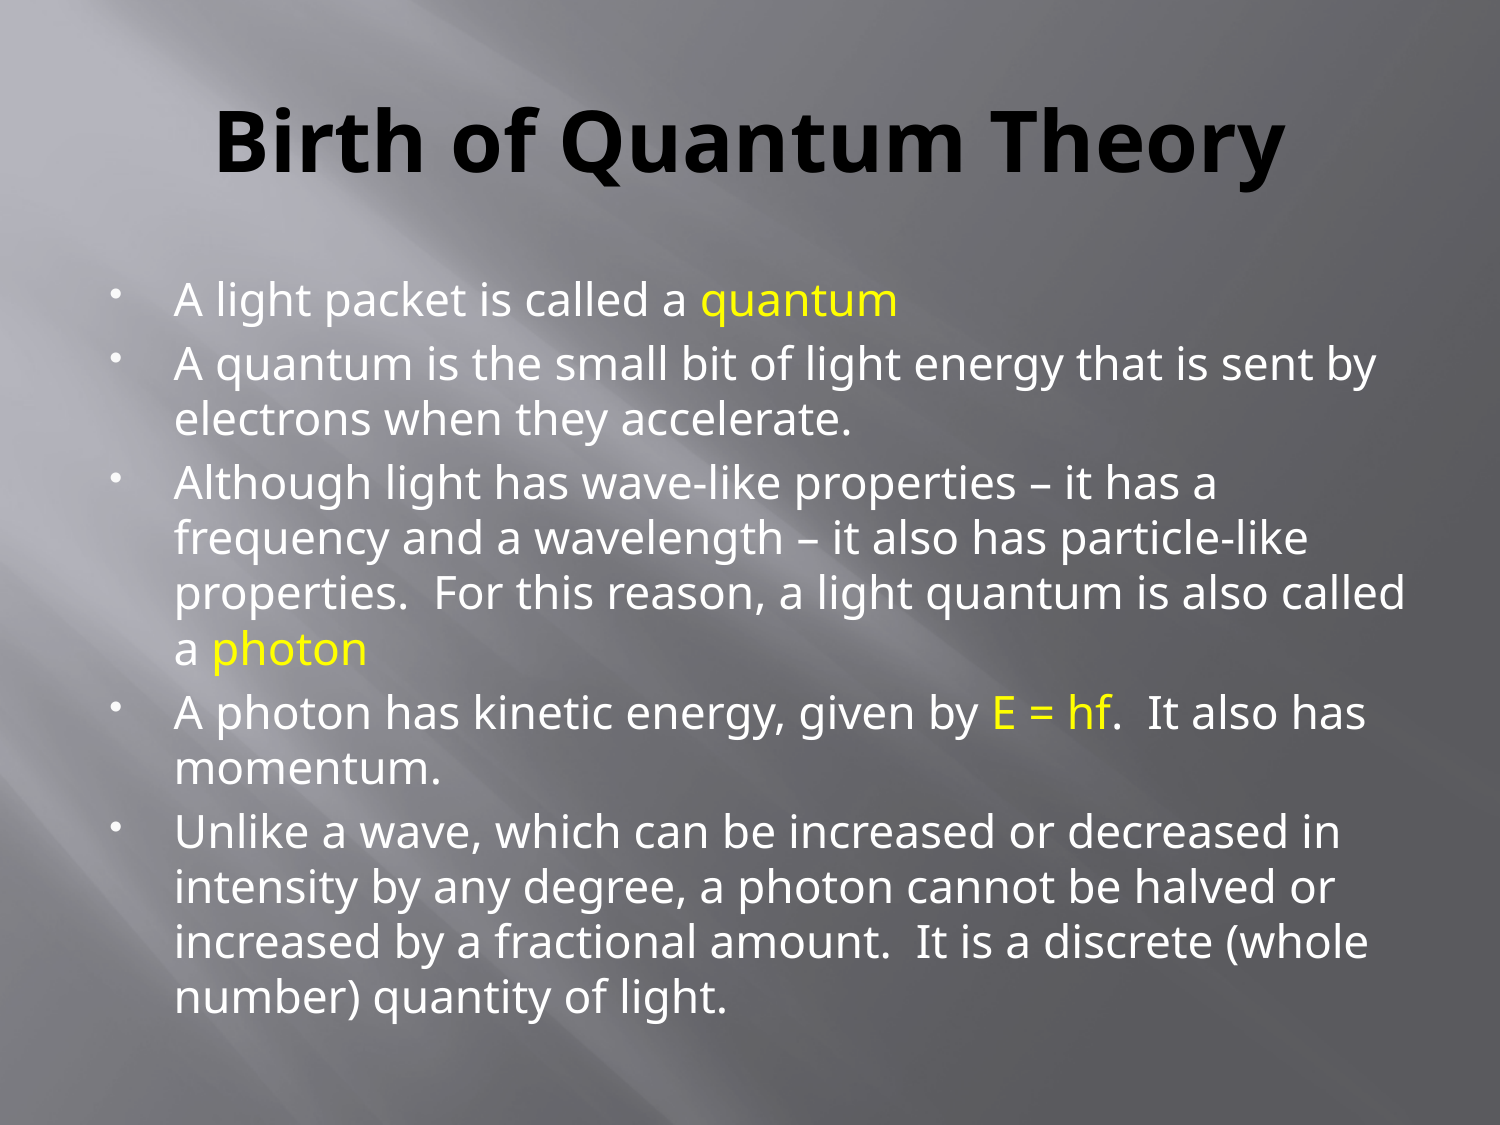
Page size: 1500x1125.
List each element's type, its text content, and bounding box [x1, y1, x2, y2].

title Birth of Quantum Theory [75, 45, 1425, 233]
list A light packet is called a quantum A quantum is the small bit of light energy that is sent by electrons when they accelerate. Although light has wave-like properties – it has a frequency and a wavelength – it also has particle-like properties. For this reason, a light quantum is also called a photon A photon has kinetic energy, given by E = hf. It also has momentum. Unlike a wave, which can be increased or decreased in intensity by any degree, a photon cannot be halved or increased by a fractional amount. It is a discrete (whole number) quantity of light. [74, 262, 1426, 1036]
